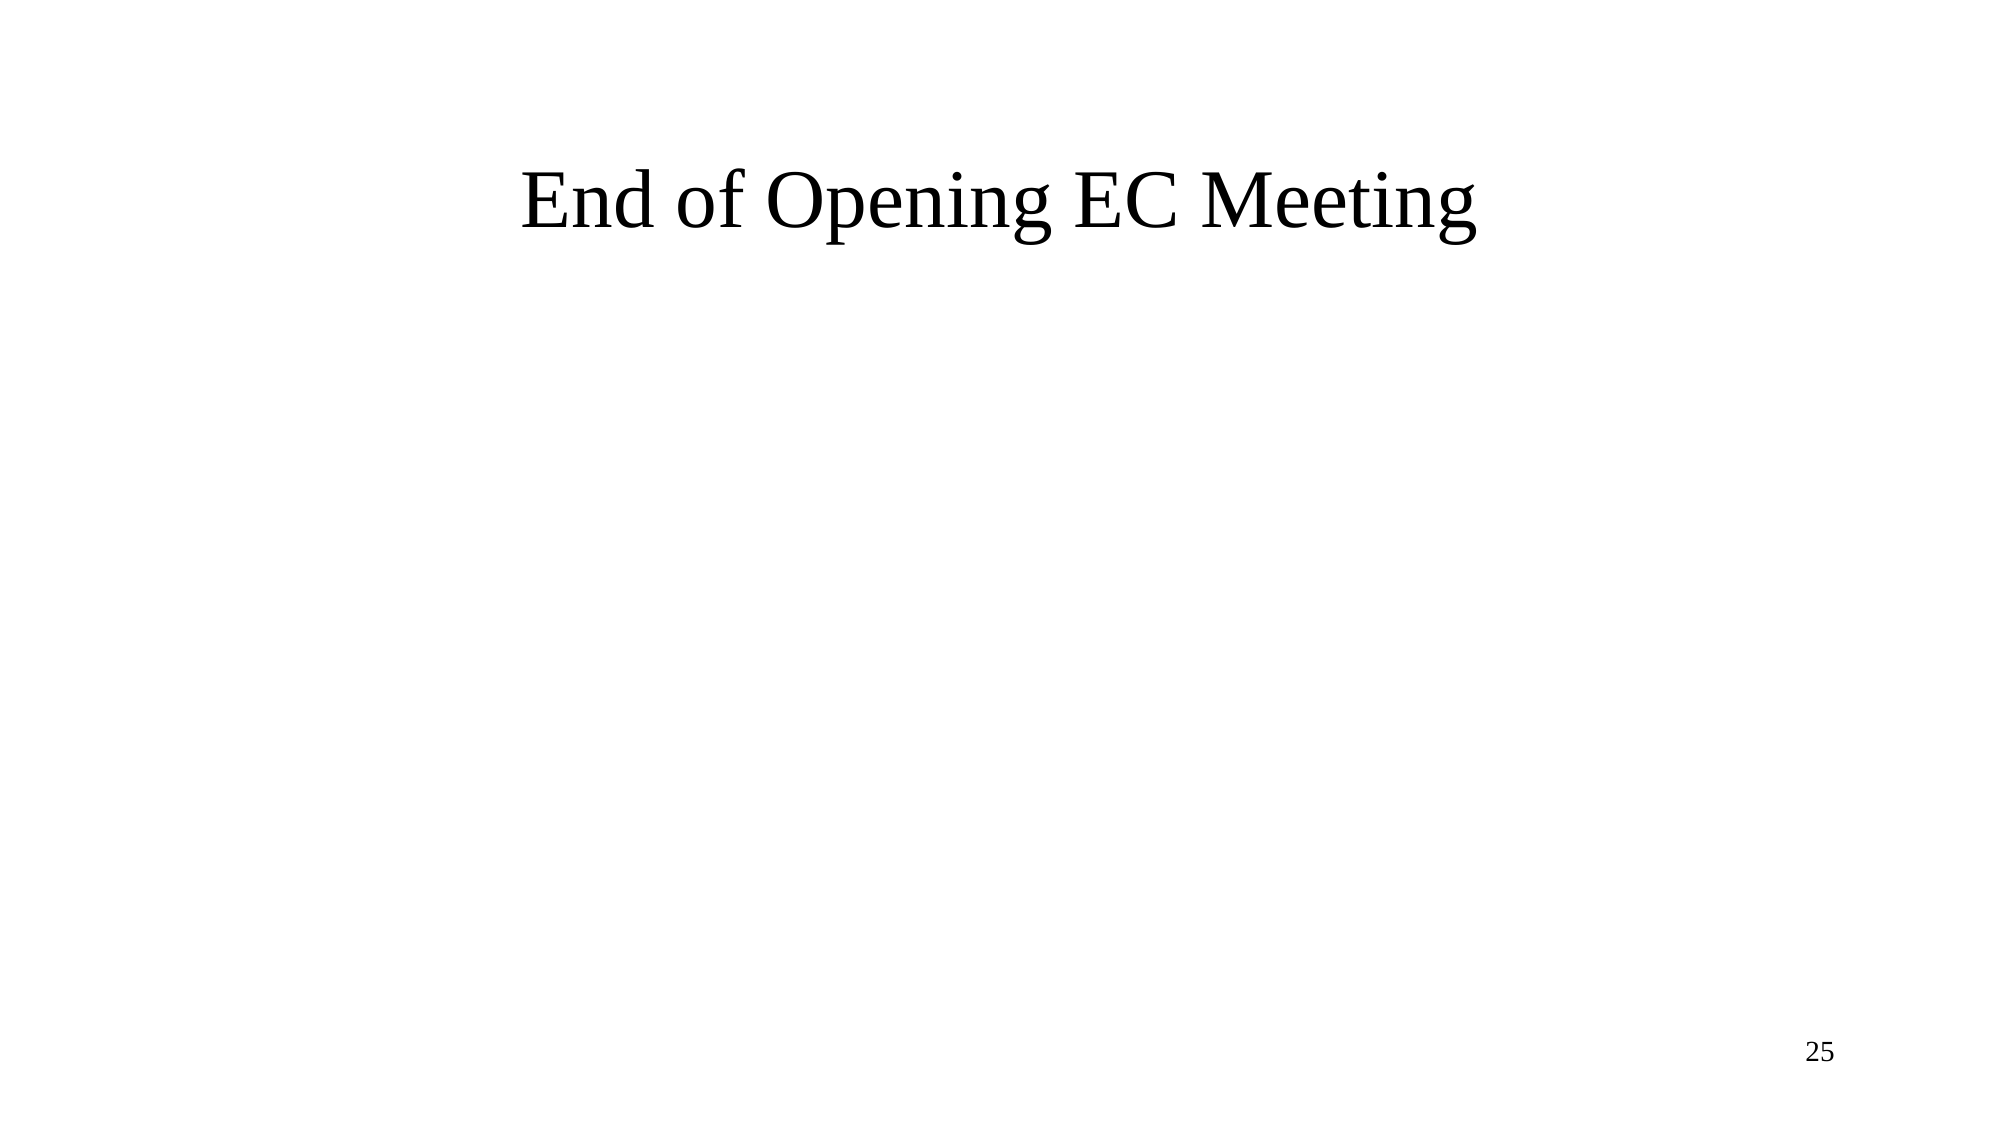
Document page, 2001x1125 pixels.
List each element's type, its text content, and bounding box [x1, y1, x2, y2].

title End of Opening EC Meeting [149, 99, 1851, 288]
slide_number 25 [1433, 1024, 1851, 1101]
